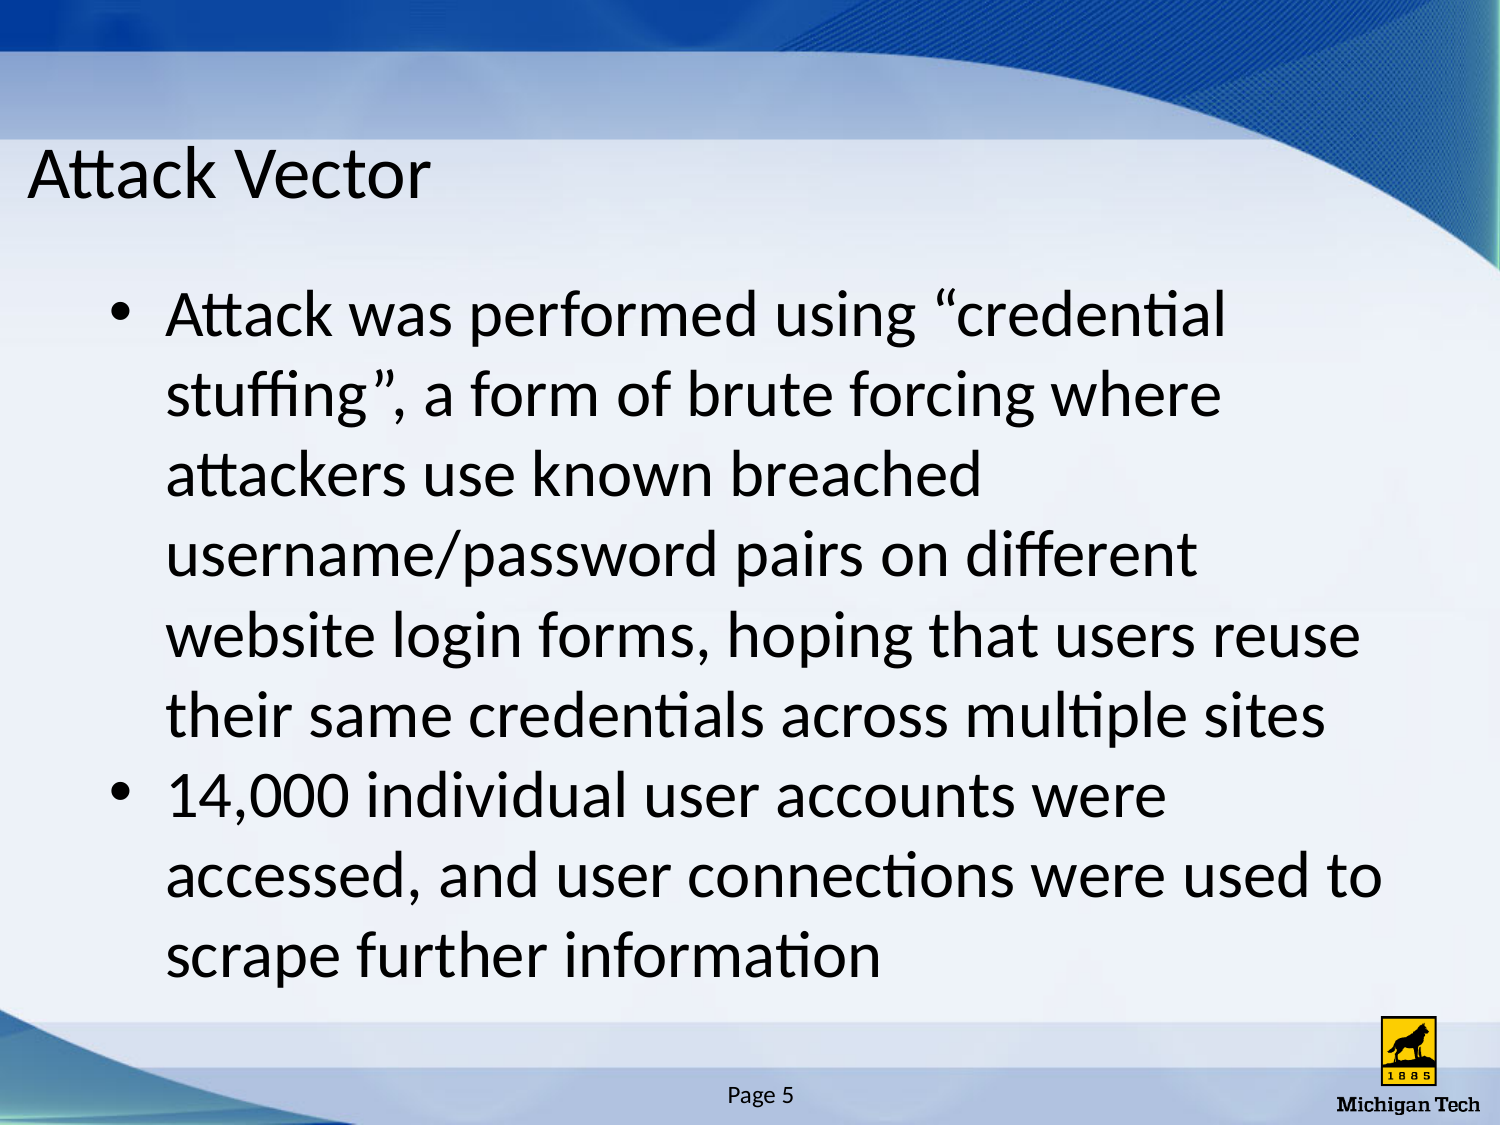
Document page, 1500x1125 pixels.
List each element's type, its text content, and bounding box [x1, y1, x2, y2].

picture [0, 0, 1500, 1125]
title Attack Vector [12, 75, 1263, 263]
list Attack was performed using “credential stuffing”, a form of brute forcing where attackers use known breached username/password pairs on different website login forms, hoping that users reuse their same credentials across multiple sites 14,000 individual user accounts were accessed, and user connections were used to scrape further information [75, 262, 1425, 1063]
